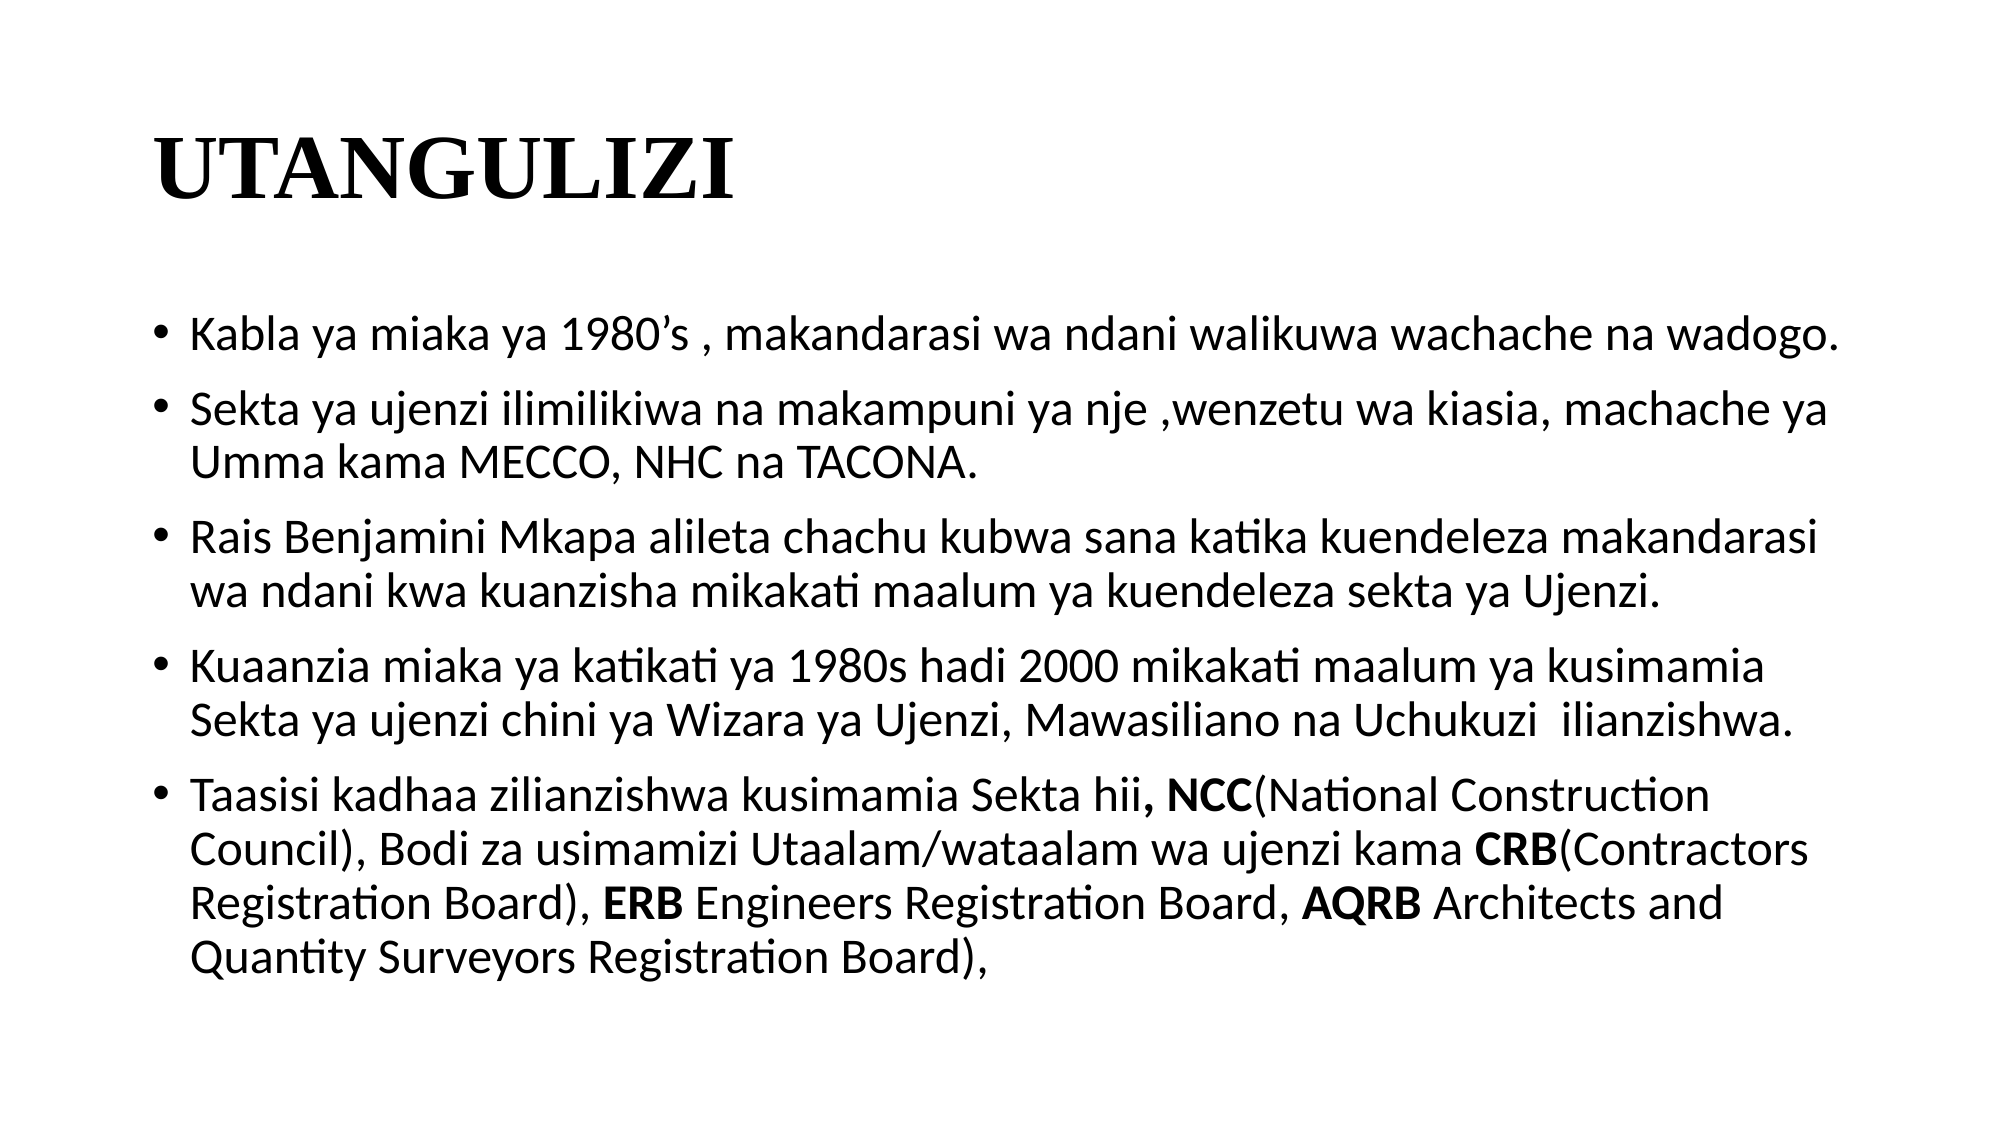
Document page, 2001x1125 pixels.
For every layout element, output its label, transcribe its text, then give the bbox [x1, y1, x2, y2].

title UTANGULIZI [137, 59, 1863, 278]
list Kabla ya miaka ya 1980’s , makandarasi wa ndani walikuwa wachache na wadogo. Sekta ya ujenzi ilimilikiwa na makampuni ya nje ,wenzetu wa kiasia, machache ya Umma kama MECCO, NHC na TACONA. Rais Benjamini Mkapa alileta chachu kubwa sana katika kuendeleza makandarasi wa ndani kwa kuanzisha mikakati maalum ya kuendeleza sekta ya Ujenzi. Kuaanzia miaka ya katikati ya 1980s hadi 2000 mikakati maalum ya kusimamia Sekta ya ujenzi chini ya Wizara ya Ujenzi, Mawasiliano na Uchukuzi ilianzishwa. Taasisi kadhaa zilianzishwa kusimamia Sekta hii, NCC(National Construction Council), Bodi za usimamizi Utaalam/wataalam wa ujenzi kama CRB(Contractors Registration Board), ERB Engineers Registration Board, AQRB Architects and Quantity Surveyors Registration Board), [137, 299, 1863, 1014]
